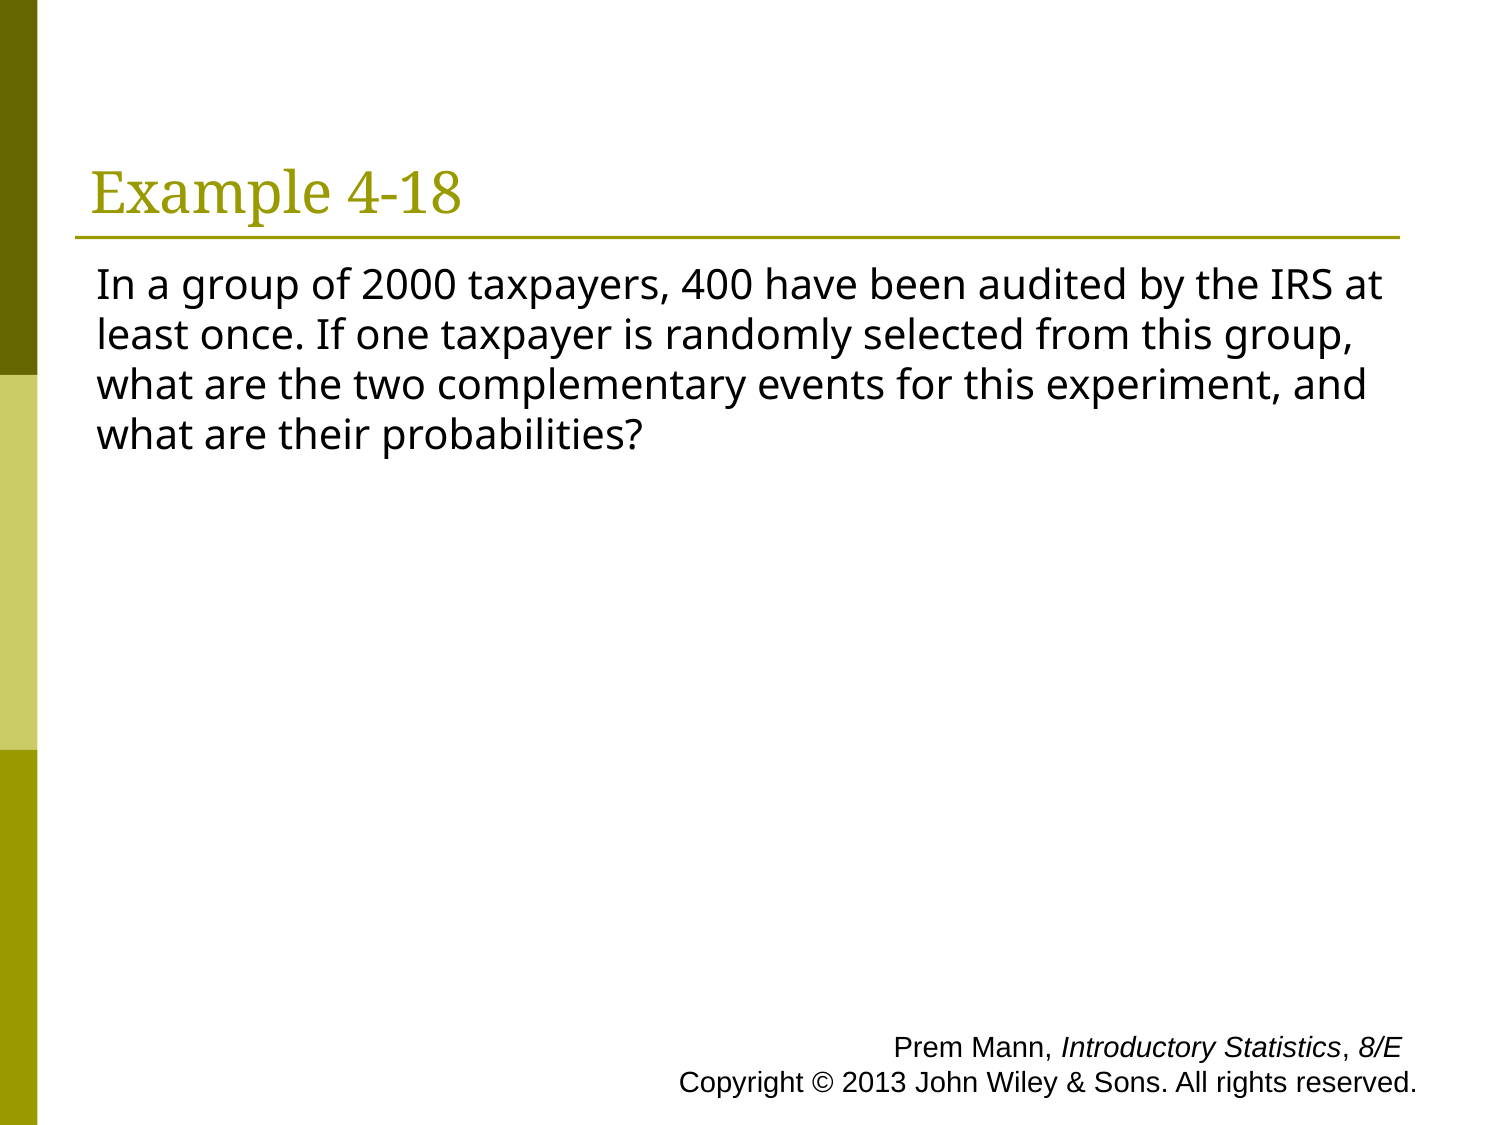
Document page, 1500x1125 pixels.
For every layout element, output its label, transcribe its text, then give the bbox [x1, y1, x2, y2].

title Example 4-18 [75, 45, 1425, 233]
list In a group of 2000 taxpayers, 400 have been audited by the IRS at least once. If one taxpayer is randomly selected from this group, what are the two complementary events for this experiment, and what are their probabilities? [24, 249, 1441, 925]
text_box Prem Mann, Introductory Statistics, 8/E Copyright © 2013 John Wiley & Sons. All rights reserved. [664, 1020, 1449, 1106]
